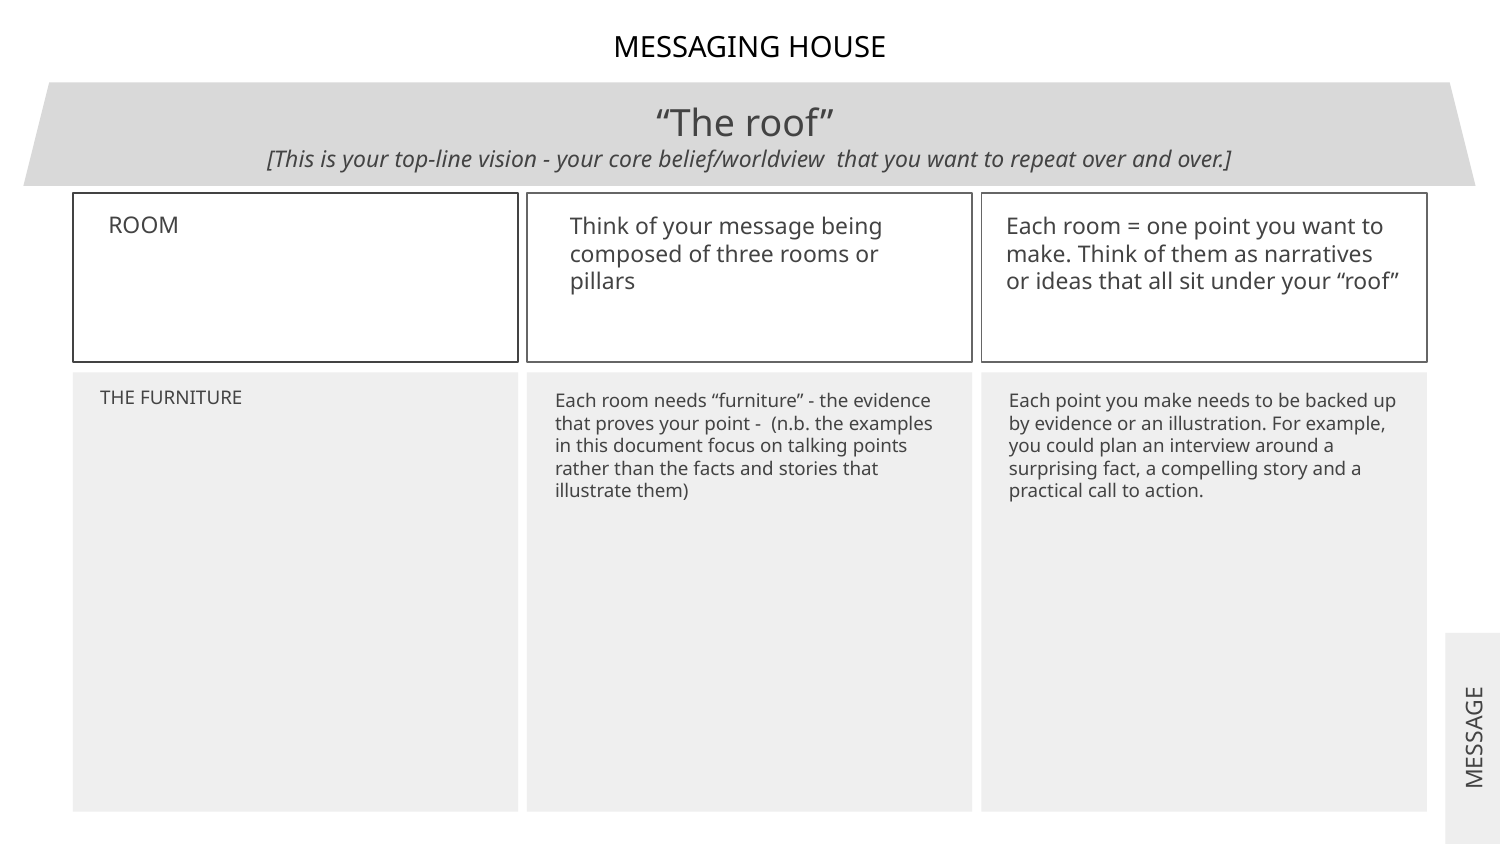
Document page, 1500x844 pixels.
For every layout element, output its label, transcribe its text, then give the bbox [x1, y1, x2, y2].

text_box MESSAGE [1445, 632, 1500, 844]
text_box [23, 82, 1476, 186]
text_box THE FURNITURE [85, 374, 505, 420]
text_box Each point you make needs to be backed up by evidence or an illustration. For example, you could plan an interview around a surprising fact, a compelling story and a practical call to action. [994, 374, 1414, 517]
text_box [72, 192, 519, 363]
text_box [526, 372, 973, 812]
text_box [981, 192, 1427, 363]
text_box MESSAGING HOUSE [54, 13, 1446, 83]
text_box [72, 372, 519, 812]
text_box Each room = one point you want to make. Think of them as narratives or ideas that all sit under your “roof” [990, 196, 1418, 310]
text_box ROOM [93, 196, 495, 252]
text_box Each room needs “furniture” - the evidence that proves your point - (n.b. the examples in this document focus on talking points rather than the facts and stories that illustrate them) [540, 374, 960, 517]
text_box [526, 192, 973, 363]
text_box Think of your message being composed of three rooms or pillars [554, 196, 945, 310]
text_box [981, 372, 1427, 812]
text_box “The roof” [This is your top-line vision - your core belief/worldview that you want to repeat over and over.] [59, 84, 1441, 187]
